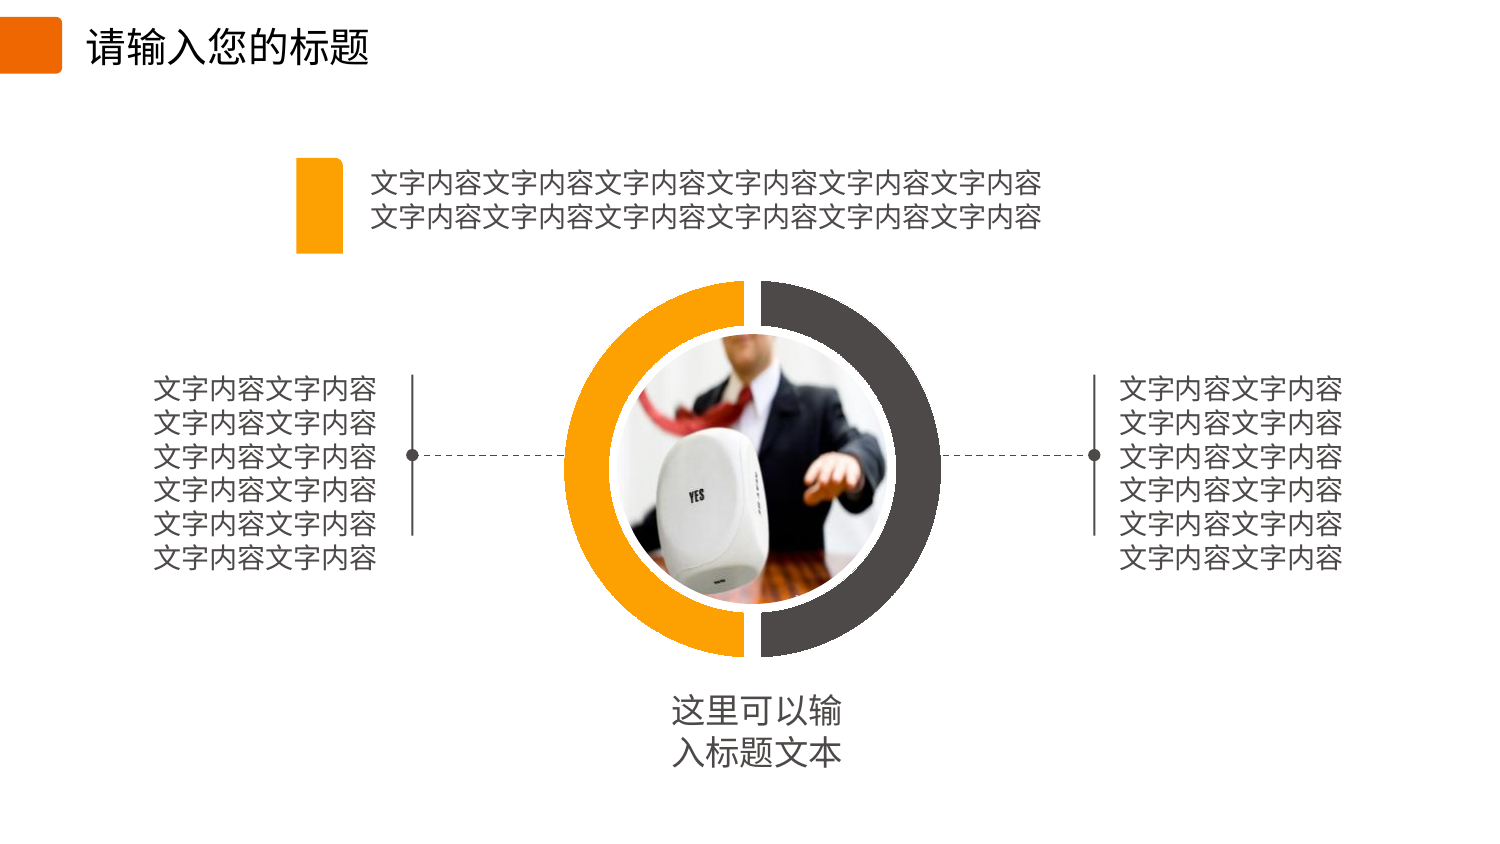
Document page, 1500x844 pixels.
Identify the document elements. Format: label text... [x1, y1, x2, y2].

text_box 文字内容文字内容文字内容文字内容文字内容文字内容文字内容文字内容文字内容文字内容文字内容文字内容 [1104, 364, 1366, 582]
text_box [564, 280, 745, 658]
text_box [296, 157, 343, 254]
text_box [412, 374, 564, 536]
text_box 这里可以输入标题文本 [654, 682, 860, 780]
text_box [0, 16, 63, 74]
text_box 请输入您的标题 [70, 15, 386, 79]
text_box 文字内容文字内容文字内容文字内容文字内容文字内容文字内容文字内容文字内容文字内容文字内容文字内容 [356, 157, 1070, 241]
text_box [760, 280, 942, 658]
text_box [617, 334, 888, 605]
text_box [942, 374, 1095, 536]
text_box 文字内容文字内容文字内容文字内容文字内容文字内容文字内容文字内容文字内容文字内容文字内容文字内容 [139, 364, 401, 582]
